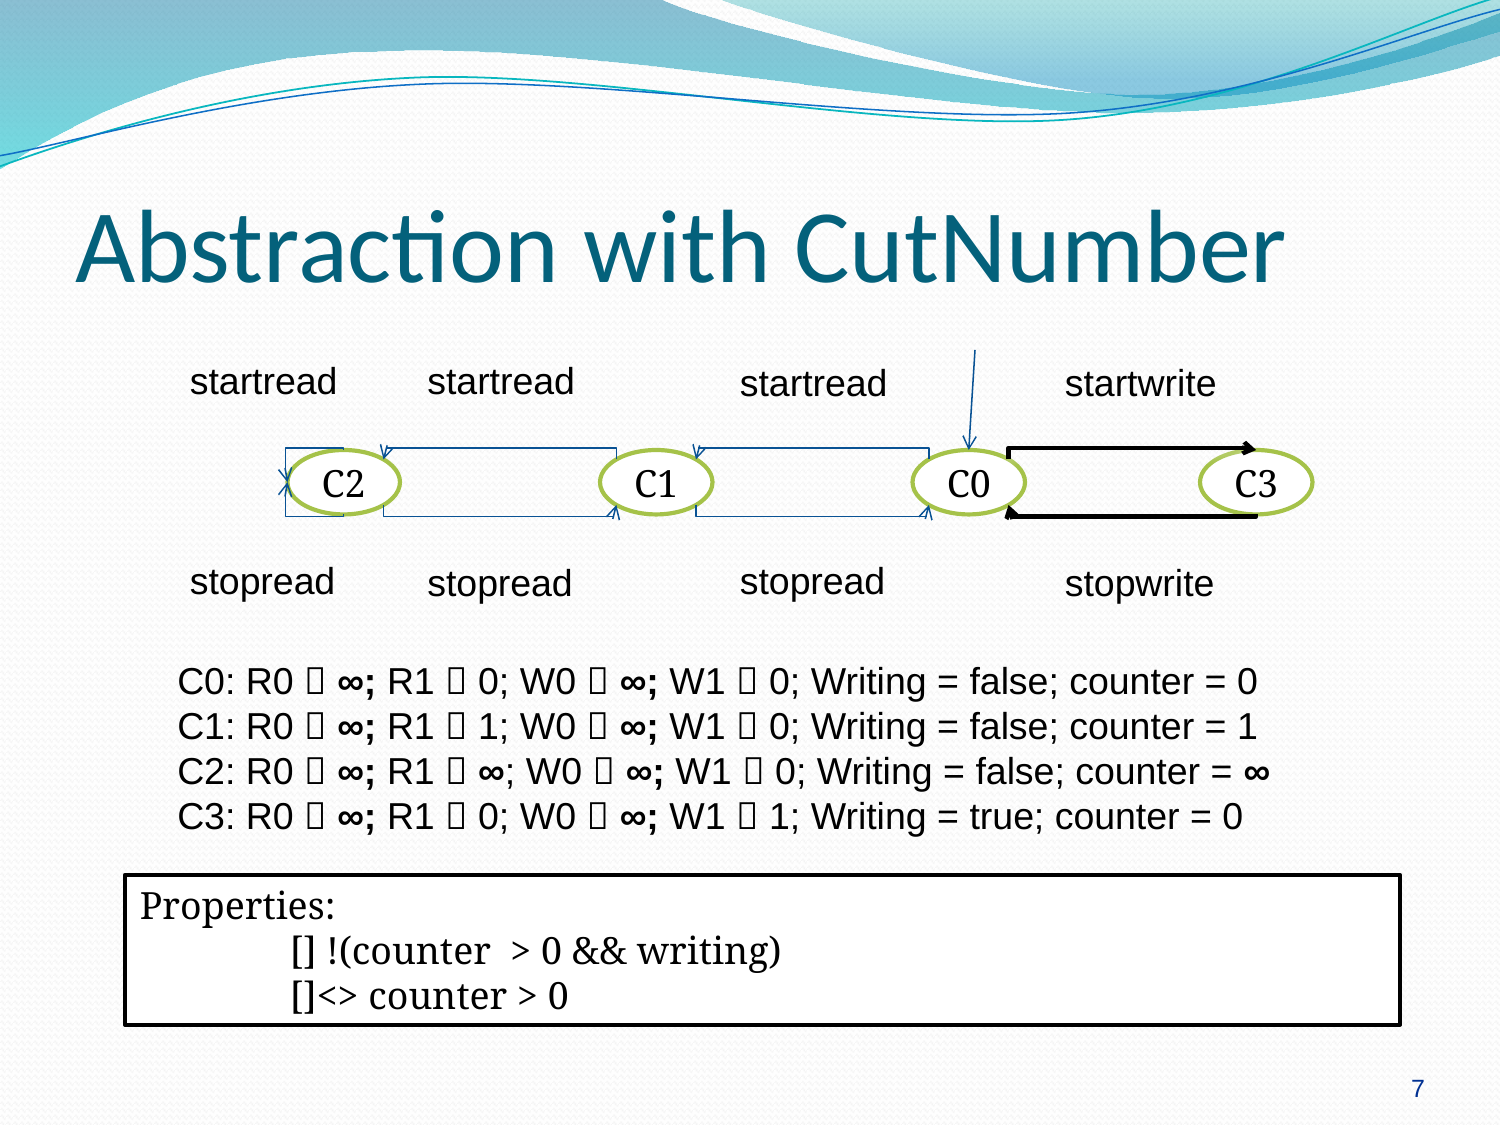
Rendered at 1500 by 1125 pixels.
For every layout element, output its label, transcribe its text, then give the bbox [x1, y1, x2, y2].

text_box C0: R0  ∞; R1  0; W0  ∞; W1  0; Writing = false; counter = 0 C1: R0  ∞; R1  1; W0  ∞; W1  0; Writing = false; counter = 1 C2: R0  ∞; R1  ∞; W0  ∞; W1  0; Writing = false; counter = ∞ C3: R0  ∞; R1  0; W0  ∞; W1  1; Writing = true; counter = 0 [162, 649, 1350, 845]
slide_number 21 [916, 397, 1026, 416]
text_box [921, 396, 1023, 404]
slide_number 7 [1299, 1042, 1425, 1103]
text_box Properties: [] !(counter > 0 && writing) []<> counter > 0 [123, 873, 1402, 1027]
title Abstraction with CutNumber [74, 115, 1426, 304]
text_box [174, 349, 1313, 613]
